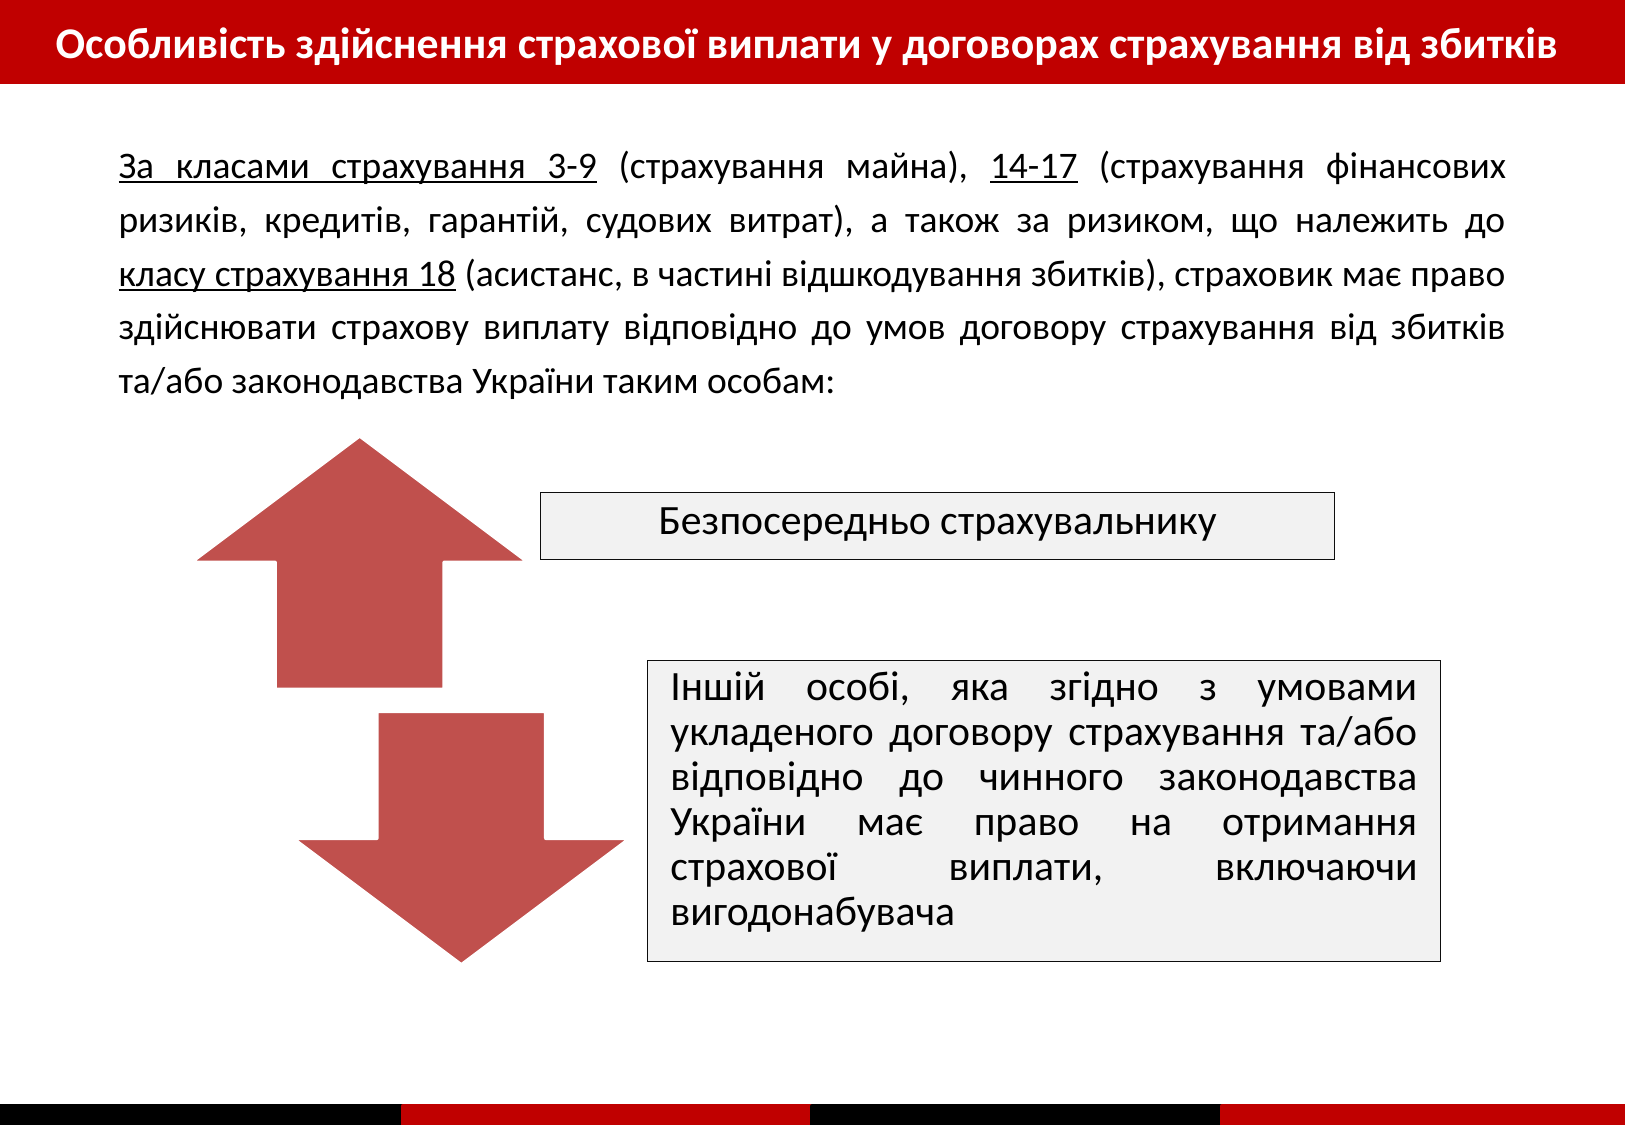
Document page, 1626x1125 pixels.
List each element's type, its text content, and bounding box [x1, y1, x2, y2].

text_box За класами страхування 3-9 (страхування майна), 14-17 (страхування фінансових ризиків, кредитів, гарантій, судових витрат), а також за ризиком, що належить до класу страхування 18 (асистанс, в частині відшкодування збитків), страховик має право здійснювати страхову виплату відповідно до умов договору страхування від збитків та/або законодавства України таким особам: [103, 124, 1522, 409]
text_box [0, 1105, 1625, 1125]
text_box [103, 446, 1522, 978]
text_box Особливість здійснення страхової виплати у договорах страхування від збитків [0, 0, 1625, 84]
